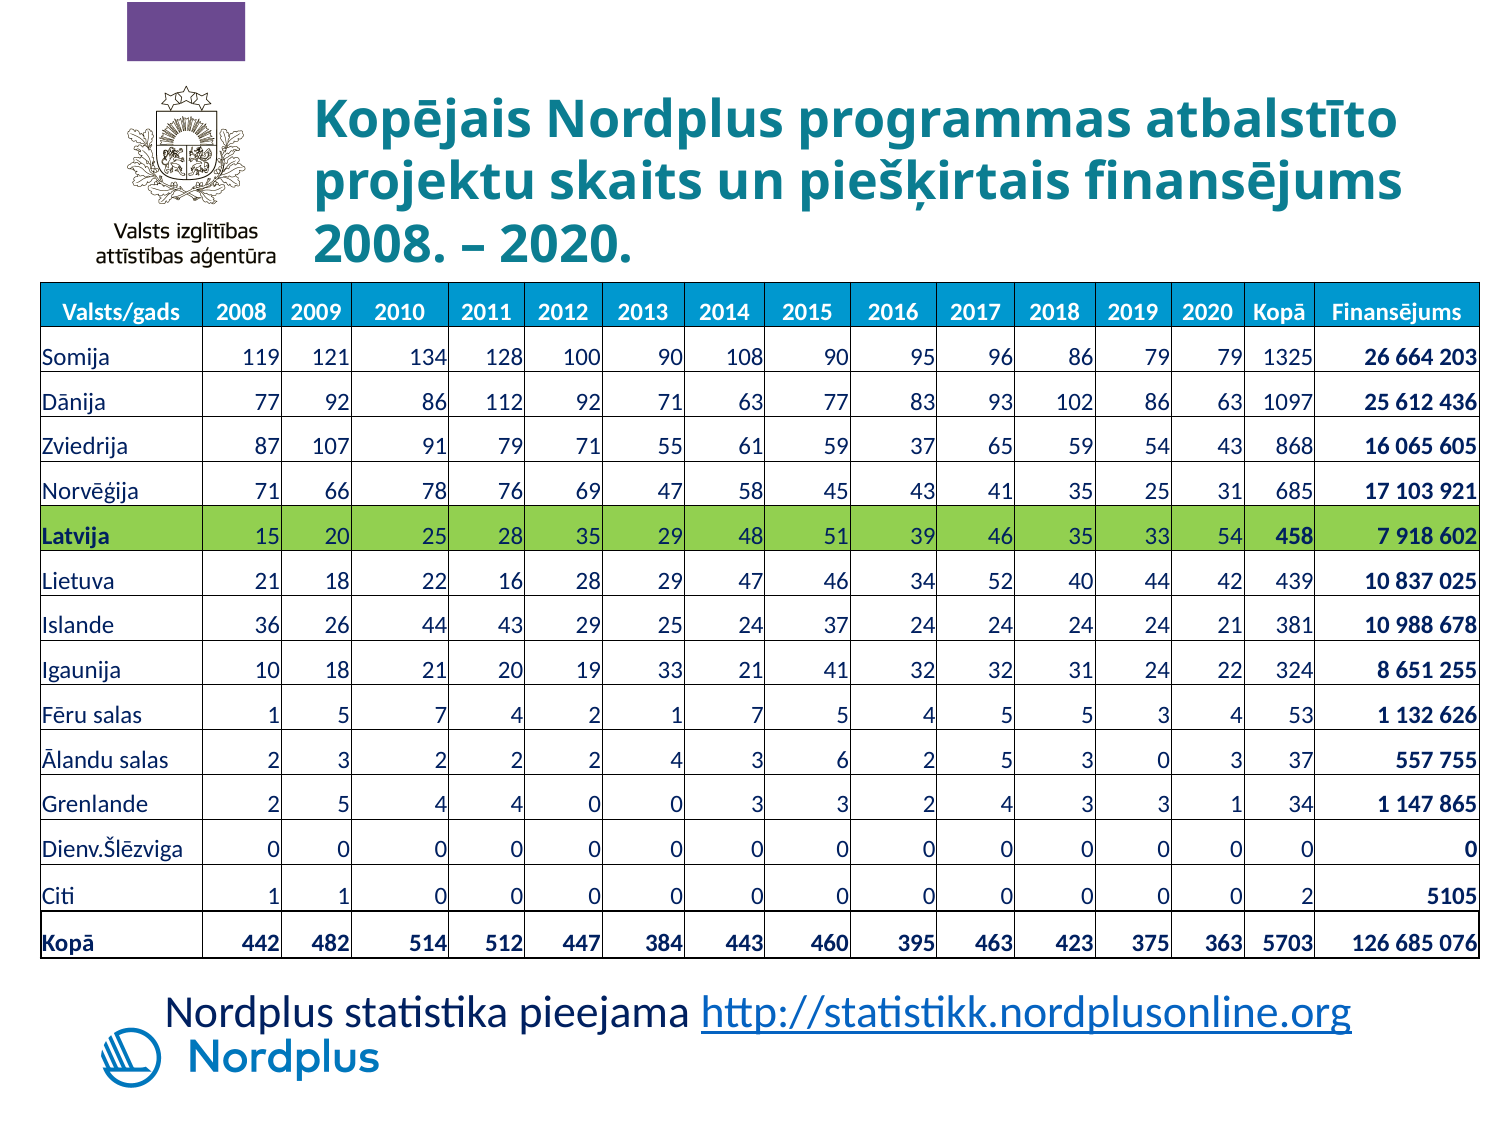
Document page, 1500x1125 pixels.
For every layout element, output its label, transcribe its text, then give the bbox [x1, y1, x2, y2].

table_header 2015 [765, 283, 850, 326]
table_cell 83 [851, 372, 936, 416]
table_cell 0 [685, 820, 764, 864]
table_cell 514 [352, 912, 448, 957]
table_cell 29 [603, 506, 684, 550]
table_cell 69 [525, 462, 602, 505]
table_cell 0 [685, 865, 764, 910]
table_cell 443 [685, 912, 764, 957]
table_cell 0 [937, 820, 1014, 864]
table_header 2020 [1172, 283, 1244, 326]
table_cell Somija [41, 327, 202, 371]
table_cell 19 [525, 641, 602, 684]
table_cell 1 147 865 [1315, 775, 1479, 819]
table_cell 0 [525, 820, 602, 864]
table_cell 4 [1172, 685, 1244, 729]
table_cell 33 [603, 641, 684, 684]
table_cell 25 612 436 [1315, 372, 1479, 416]
table_cell 22 [352, 551, 448, 595]
table_cell 37 [851, 417, 936, 461]
table_cell Fēru salas [41, 685, 202, 729]
table_cell 18 [282, 551, 351, 595]
table_cell 26 [282, 596, 351, 640]
table_cell 22 [1172, 641, 1244, 684]
table_cell 102 [1015, 372, 1095, 416]
table_cell 32 [937, 641, 1014, 684]
table_cell 59 [765, 417, 850, 461]
table_cell 43 [851, 462, 936, 505]
table_cell 32 [851, 641, 936, 684]
table_cell 3 [1172, 730, 1244, 774]
table_cell 134 [352, 327, 448, 371]
table_cell 3 [1096, 685, 1171, 729]
table_header 2009 [282, 283, 351, 326]
table_cell 0 [1172, 820, 1244, 864]
table_cell 92 [525, 372, 602, 416]
table_cell 3 [1015, 775, 1095, 819]
table_cell 25 [352, 506, 448, 550]
table_header Kopā [1245, 283, 1314, 326]
table_cell 108 [685, 327, 764, 371]
table_cell 79 [449, 417, 524, 461]
table_cell 17 103 921 [1315, 462, 1479, 505]
table_cell 324 [1245, 641, 1314, 684]
table_cell 0 [851, 820, 936, 864]
table_cell 0 [1015, 820, 1095, 864]
table_header 2008 [203, 283, 281, 326]
table_cell 0 [525, 775, 602, 819]
table_cell 2 [851, 775, 936, 819]
table_cell 77 [765, 372, 850, 416]
table_cell Dānija [41, 372, 202, 416]
table_cell 0 [1015, 865, 1095, 910]
table_header 2017 [937, 283, 1014, 326]
table_cell 51 [765, 506, 850, 550]
table_cell 1325 [1245, 327, 1314, 371]
table_cell 52 [937, 551, 1014, 595]
table_cell Igaunija [41, 641, 202, 684]
table_cell 4 [449, 685, 524, 729]
table_cell 5 [765, 685, 850, 729]
table_cell 71 [525, 417, 602, 461]
table_cell 78 [352, 462, 448, 505]
table_header 2011 [449, 283, 524, 326]
table_cell 40 [1015, 551, 1095, 595]
table_cell 71 [203, 462, 281, 505]
table_cell 0 [1096, 730, 1171, 774]
table_cell 868 [1245, 417, 1314, 461]
table_cell 458 [1245, 506, 1314, 550]
table_cell 0 [282, 820, 351, 864]
table_cell 5 [937, 685, 1014, 729]
table_cell 1 [203, 685, 281, 729]
table_cell 439 [1245, 551, 1314, 595]
table_cell 4 [449, 775, 524, 819]
table_cell 36 [203, 596, 281, 640]
table_cell 7 [685, 685, 764, 729]
table_cell 71 [603, 372, 684, 416]
table_cell 0 [1096, 865, 1171, 910]
table_cell 5 [1015, 685, 1095, 729]
table_cell 0 [1172, 865, 1244, 910]
table_cell 6 [765, 730, 850, 774]
table_cell 41 [937, 462, 1014, 505]
table_cell 90 [603, 327, 684, 371]
table_cell 96 [937, 327, 1014, 371]
table_cell 2 [851, 730, 936, 774]
table_cell 24 [1096, 596, 1171, 640]
table_cell 2 [449, 730, 524, 774]
table_cell 1 [603, 685, 684, 729]
table_cell 10 988 678 [1315, 596, 1479, 640]
table_cell 0 [449, 865, 524, 910]
table_cell 54 [1096, 417, 1171, 461]
table_cell 384 [603, 912, 684, 957]
table_cell 34 [1245, 775, 1314, 819]
table_cell 0 [352, 865, 448, 910]
table_cell 86 [1015, 327, 1095, 371]
table_cell 46 [937, 506, 1014, 550]
table_cell 29 [525, 596, 602, 640]
table_cell 24 [685, 596, 764, 640]
table_cell 2 [203, 730, 281, 774]
table_cell 2 [203, 775, 281, 819]
table_cell 128 [449, 327, 524, 371]
table_cell 3 [1096, 775, 1171, 819]
table_cell 4 [851, 685, 936, 729]
table_cell 0 [603, 820, 684, 864]
table_cell 3 [765, 775, 850, 819]
table_cell 10 [203, 641, 281, 684]
table_cell 20 [282, 506, 351, 550]
table_cell 24 [1096, 641, 1171, 684]
table_cell 43 [1172, 417, 1244, 461]
table_cell 35 [1015, 506, 1095, 550]
table_cell 48 [685, 506, 764, 550]
table_cell 0 [851, 865, 936, 910]
table_cell 44 [352, 596, 448, 640]
table_cell 5 [937, 730, 1014, 774]
table_cell 90 [765, 327, 850, 371]
table_cell 121 [282, 327, 351, 371]
table_cell 4 [352, 775, 448, 819]
table_cell Norvēģija [41, 462, 202, 505]
table_cell 3 [685, 730, 764, 774]
table_cell 93 [937, 372, 1014, 416]
table_cell 31 [1015, 641, 1095, 684]
table_cell 63 [1172, 372, 1244, 416]
table_cell 58 [685, 462, 764, 505]
table_cell 43 [449, 596, 524, 640]
table_cell 1 [282, 865, 351, 910]
table_cell 46 [765, 551, 850, 595]
table_cell 37 [765, 596, 850, 640]
table_cell 5 [282, 775, 351, 819]
table_cell 512 [449, 912, 524, 957]
table_cell 5 [282, 685, 351, 729]
table_cell 107 [282, 417, 351, 461]
table_cell 35 [525, 506, 602, 550]
table_cell 482 [282, 912, 351, 957]
table_cell 112 [449, 372, 524, 416]
table_cell 86 [1096, 372, 1171, 416]
table_cell 86 [352, 372, 448, 416]
table_cell 21 [352, 641, 448, 684]
text_box Nordplus statistika pieejama http://statistikk.nordplusonline.org [16, 974, 1500, 1045]
table_cell 10 837 025 [1315, 551, 1479, 595]
table_cell 25 [1096, 462, 1171, 505]
table_cell 2 [352, 730, 448, 774]
table_cell 2 [525, 685, 602, 729]
table_cell 37 [1245, 730, 1314, 774]
table_cell 24 [1015, 596, 1095, 640]
table_cell 59 [1015, 417, 1095, 461]
table_cell 3 [282, 730, 351, 774]
table_cell 16 [449, 551, 524, 595]
table_cell 92 [282, 372, 351, 416]
text_box Kopējais Nordplus programmas atbalstīto projektu skaits un piešķirtais finansējums 2008. – 2020. [297, 77, 1462, 282]
table_cell 395 [851, 912, 936, 957]
table_cell 0 [765, 820, 850, 864]
table_cell 63 [685, 372, 764, 416]
table_cell 31 [1172, 462, 1244, 505]
picture [0, 0, 1500, 1125]
table_cell 20 [449, 641, 524, 684]
table_cell 21 [1172, 596, 1244, 640]
table_cell 44 [1096, 551, 1171, 595]
table_header Valsts/gads [41, 283, 202, 326]
table_cell 4 [937, 775, 1014, 819]
table_cell 53 [1245, 685, 1314, 729]
table_cell 47 [685, 551, 764, 595]
table_cell 21 [685, 641, 764, 684]
table_cell 0 [765, 865, 850, 910]
table_cell 3 [685, 775, 764, 819]
table_cell 0 [1245, 820, 1314, 864]
table_cell 28 [449, 506, 524, 550]
table_cell 0 [449, 820, 524, 864]
table_cell 66 [282, 462, 351, 505]
table_cell 0 [525, 865, 602, 910]
table_header Finansējums [1315, 283, 1479, 326]
table_cell 87 [203, 417, 281, 461]
table_cell Dienv.Šlēzviga [41, 820, 202, 864]
table_header 2012 [525, 283, 602, 326]
table_cell 95 [851, 327, 936, 371]
table_cell 77 [203, 372, 281, 416]
table_cell 0 [603, 775, 684, 819]
table_cell 79 [1096, 327, 1171, 371]
table_cell 42 [1172, 551, 1244, 595]
table_cell 423 [1015, 912, 1095, 957]
table_cell 34 [851, 551, 936, 595]
table_cell 460 [765, 912, 850, 957]
table_cell 45 [765, 462, 850, 505]
table_cell 0 [1096, 820, 1171, 864]
table_cell 65 [937, 417, 1014, 461]
table_cell 91 [352, 417, 448, 461]
table_header 2016 [851, 283, 936, 326]
table_cell Ālandu salas [41, 730, 202, 774]
table_cell Zviedrija [41, 417, 202, 461]
table_cell 15 [203, 506, 281, 550]
table_cell Lietuva [41, 551, 202, 595]
table_cell 381 [1245, 596, 1314, 640]
table_cell 7 918 602 [1315, 506, 1479, 550]
table_cell 16 065 605 [1315, 417, 1479, 461]
table_cell 685 [1245, 462, 1314, 505]
table_cell 2 [1245, 865, 1314, 910]
table_cell 0 [603, 865, 684, 910]
table_cell 1097 [1245, 372, 1314, 416]
table_cell 28 [525, 551, 602, 595]
table_header 2010 [352, 283, 448, 326]
table_cell 5703 [1245, 912, 1314, 957]
table_cell 119 [203, 327, 281, 371]
table_cell Latvija [41, 506, 202, 550]
table_cell 47 [603, 462, 684, 505]
table_cell 26 664 203 [1315, 327, 1479, 371]
table_cell Grenlande [41, 775, 202, 819]
table_cell 79 [1172, 327, 1244, 371]
table_cell 2 [525, 730, 602, 774]
table_cell 100 [525, 327, 602, 371]
table_cell 363 [1172, 912, 1244, 957]
table_cell 0 [203, 820, 281, 864]
table_cell 18 [282, 641, 351, 684]
table_cell 41 [765, 641, 850, 684]
table_cell 375 [1096, 912, 1171, 957]
table_cell 5105 [1315, 865, 1479, 910]
table_cell 54 [1172, 506, 1244, 550]
table_cell 25 [603, 596, 684, 640]
table_cell 21 [203, 551, 281, 595]
table_cell 35 [1015, 462, 1095, 505]
table_cell 0 [937, 865, 1014, 910]
table_cell 1 [203, 865, 281, 910]
table_cell 24 [937, 596, 1014, 640]
table_cell 39 [851, 506, 936, 550]
table_cell 4 [603, 730, 684, 774]
table_cell 24 [851, 596, 936, 640]
table_cell Islande [41, 596, 202, 640]
table_cell 557 755 [1315, 730, 1479, 774]
table_cell 442 [203, 912, 281, 957]
table_header 2019 [1096, 283, 1171, 326]
table_cell 61 [685, 417, 764, 461]
table_header 2014 [685, 283, 764, 326]
table_cell 3 [1015, 730, 1095, 774]
table_cell 126 685 076 [1315, 912, 1478, 957]
table_cell 463 [937, 912, 1014, 957]
table_cell 0 [352, 820, 448, 864]
table_cell Citi [41, 865, 202, 910]
table_header 2013 [603, 283, 684, 326]
table_cell 8 651 255 [1315, 641, 1479, 684]
table_cell 33 [1096, 506, 1171, 550]
table_cell 55 [603, 417, 684, 461]
table_cell 447 [525, 912, 602, 957]
table_cell Kopā [42, 912, 202, 957]
table_cell 1 [1172, 775, 1244, 819]
table_header 2018 [1015, 283, 1095, 326]
table_cell 29 [603, 551, 684, 595]
table_cell 76 [449, 462, 524, 505]
table_cell 1 132 626 [1315, 685, 1479, 729]
table_cell 0 [1315, 820, 1479, 864]
table_cell 7 [352, 685, 448, 729]
